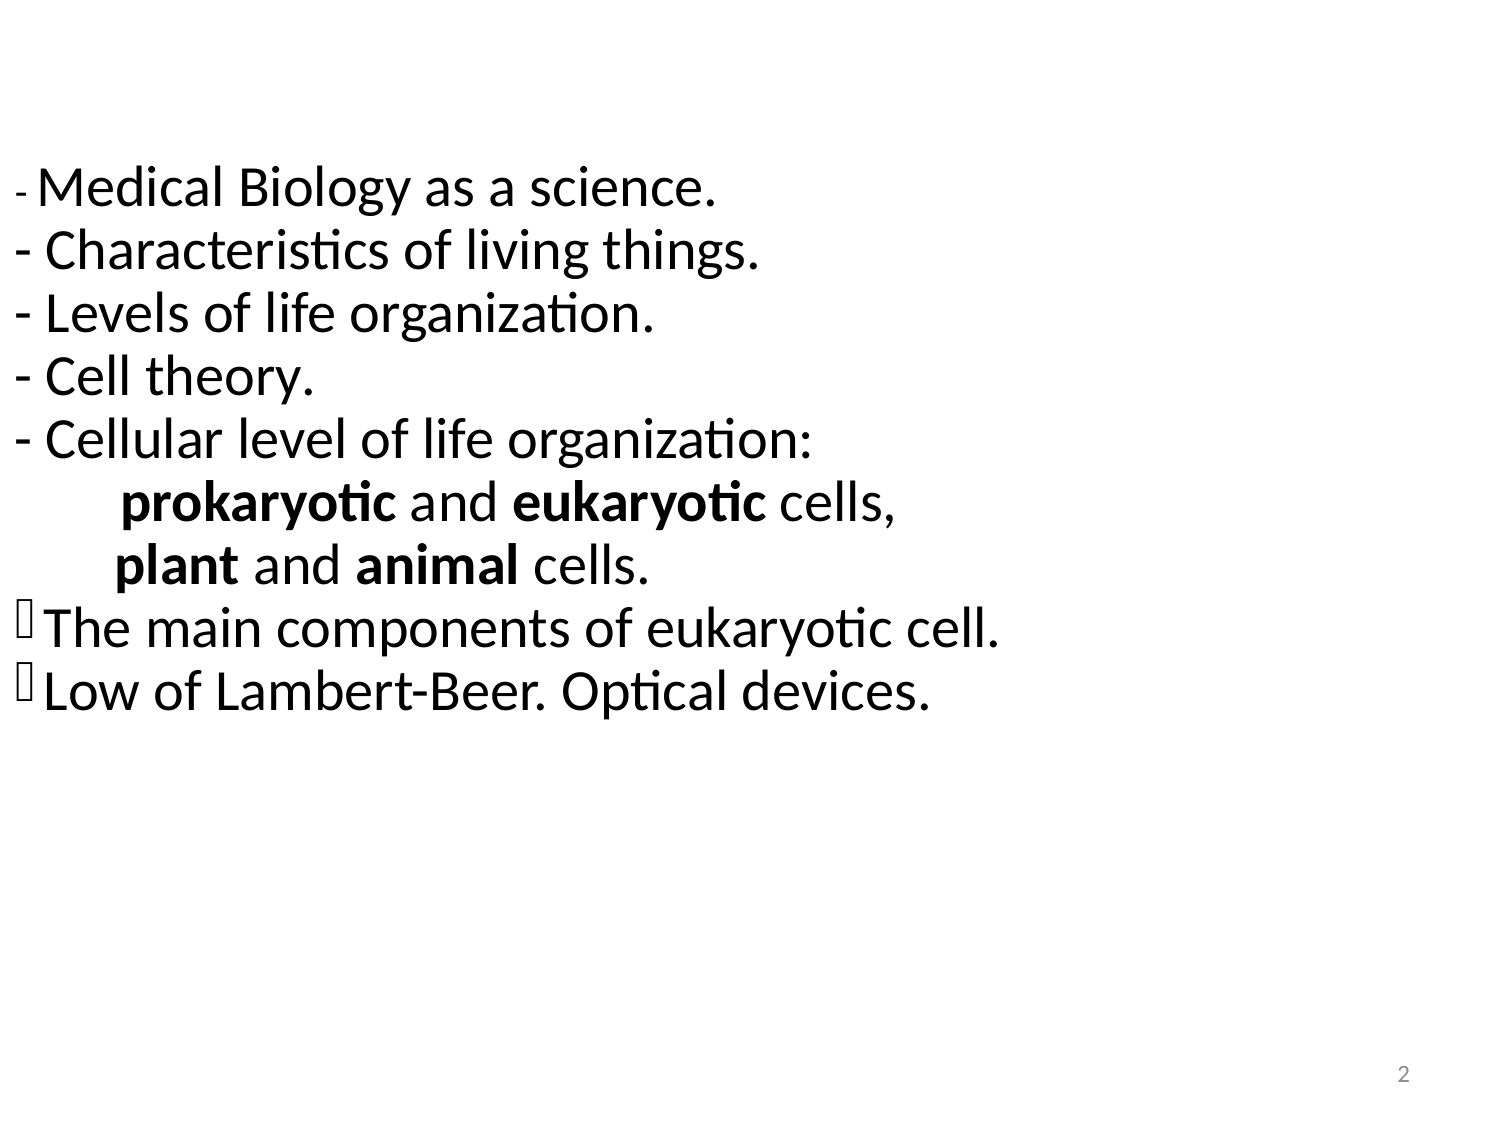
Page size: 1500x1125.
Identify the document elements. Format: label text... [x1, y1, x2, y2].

text_box - Medical Biology as a science. - Characteristics of living things. - Levels of life organization. - Cell theory. - Cellular level of life organization: prokaryotic and eukaryotic cells, plant and animal cells. The main components of eukaryotic cell. Low of Lambert-Beer. Optical devices. [0, 148, 1500, 731]
slide_number 2 [1074, 1042, 1425, 1103]
